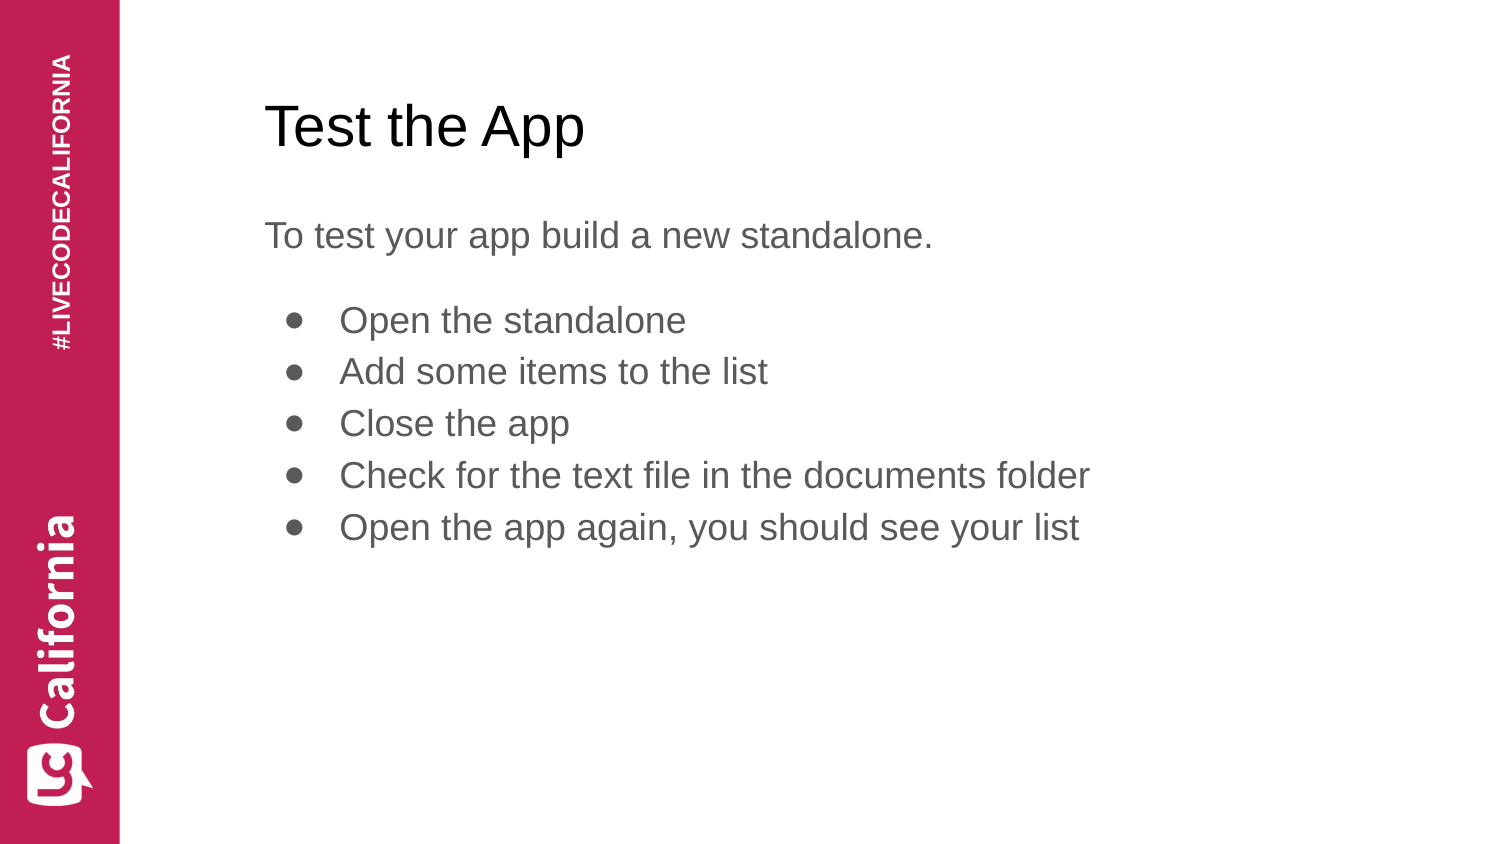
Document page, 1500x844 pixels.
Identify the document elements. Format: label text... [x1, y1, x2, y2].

list To test your app build a new standalone. Open the standalone Add some items to the list Close the app Check for the text file in the documents folder Open the app again, you should see your list [249, 189, 1417, 778]
picture [0, 0, 120, 844]
title Test the App [249, 72, 1417, 167]
